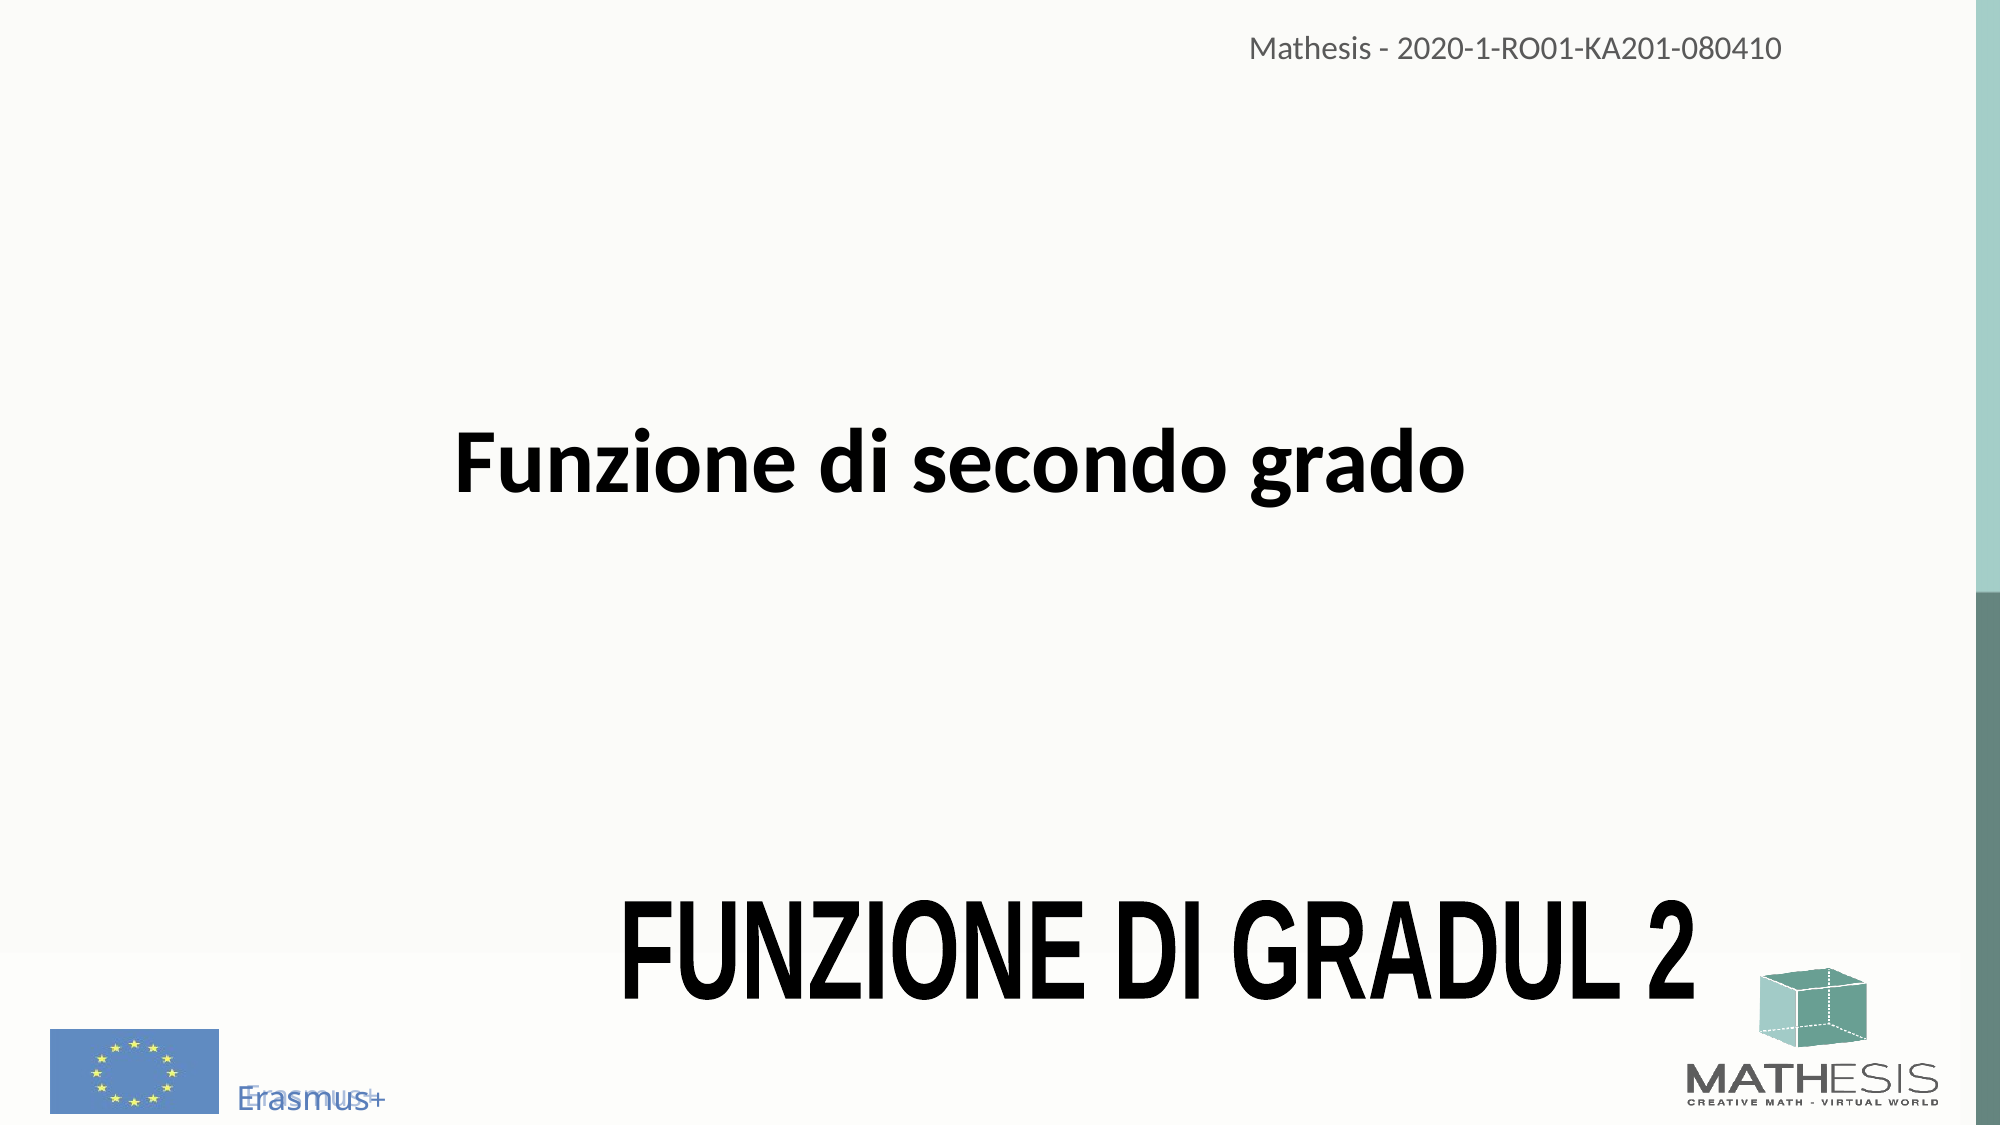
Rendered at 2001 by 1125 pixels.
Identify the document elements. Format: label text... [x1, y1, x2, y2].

text_box Δ>0 [1664, 928, 1961, 1125]
text_box Δ>0 [50, 1029, 219, 1114]
text_box Funzione di secondo grado [439, 392, 1736, 499]
text_box Δ>0 [1976, 0, 2000, 1125]
